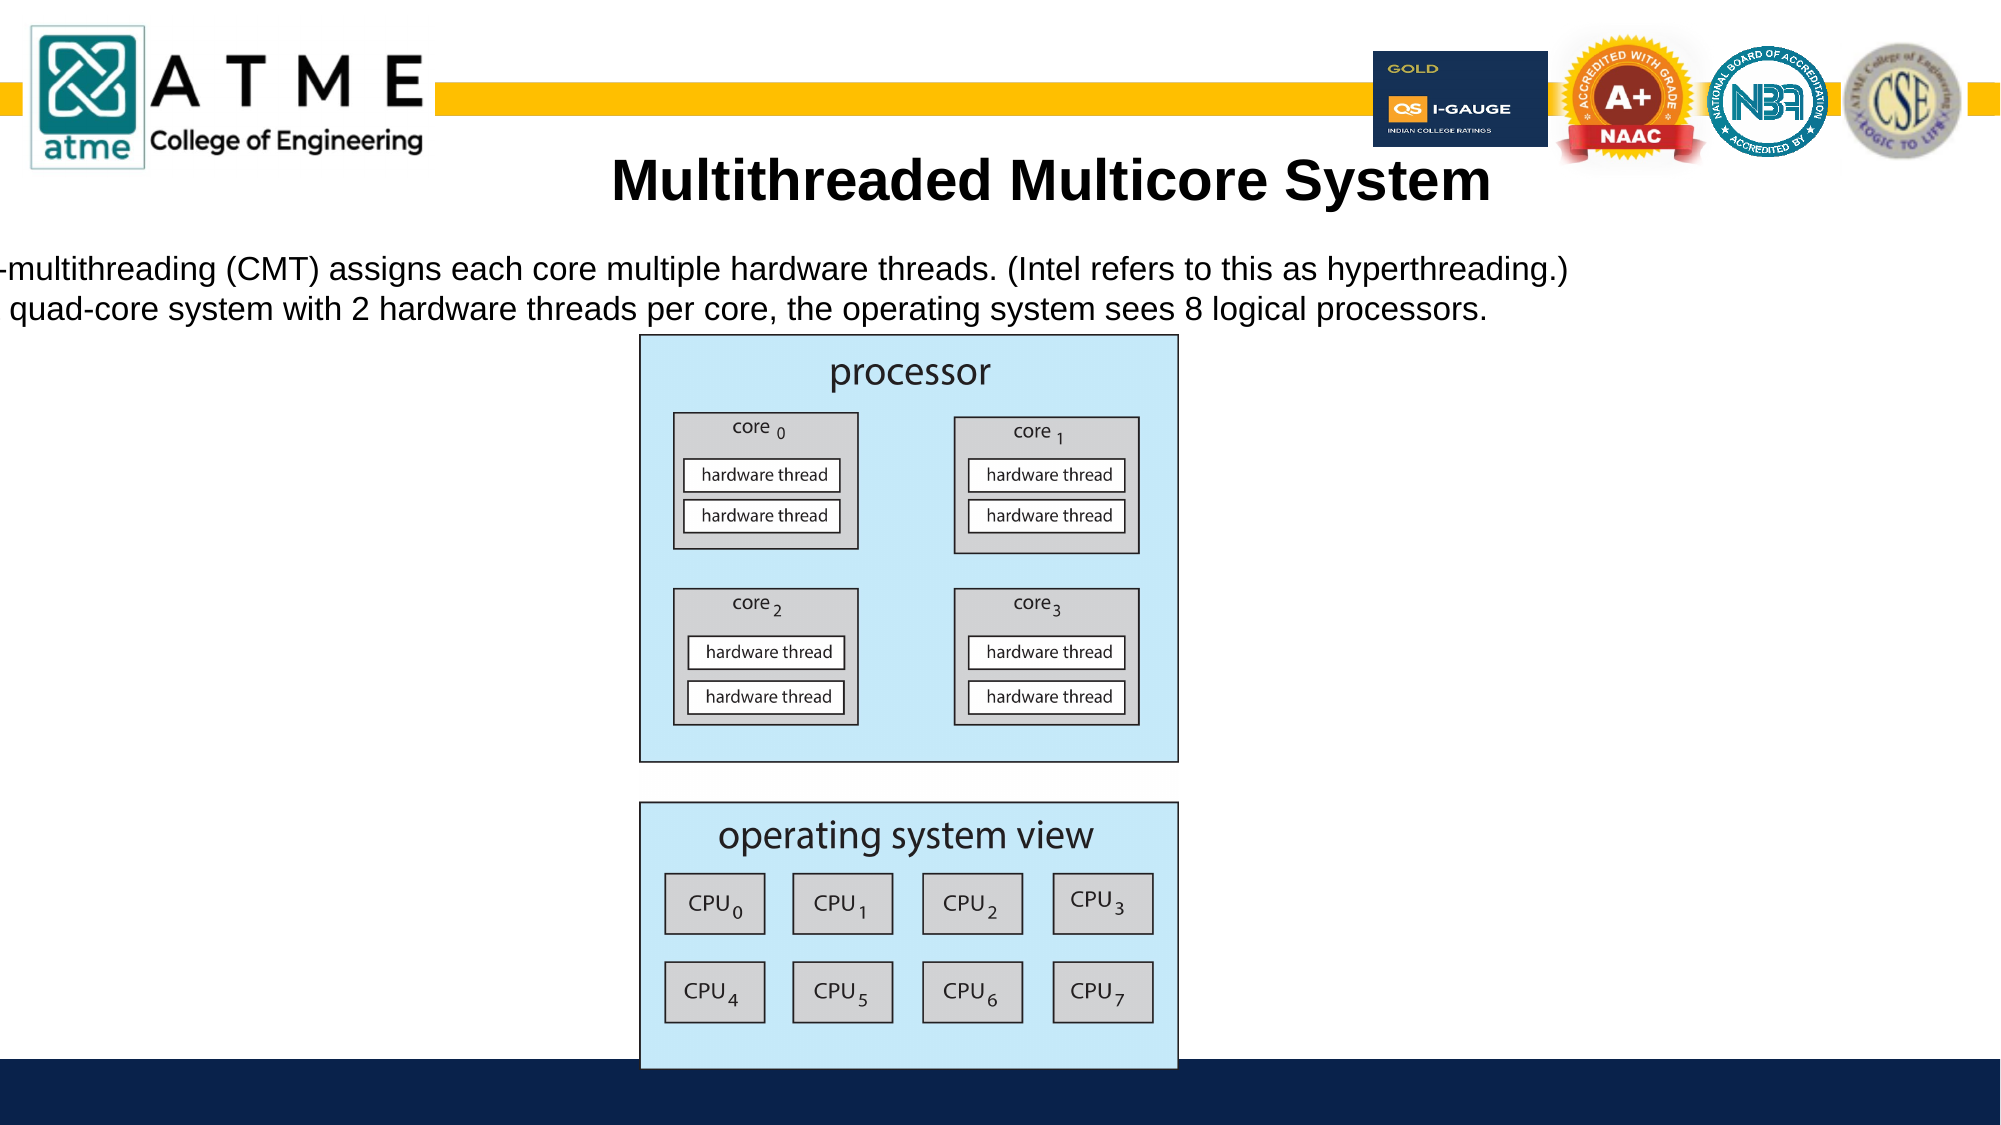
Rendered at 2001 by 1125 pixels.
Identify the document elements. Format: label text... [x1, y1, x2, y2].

picture [1373, 20, 1828, 180]
picture [0, 334, 2001, 1125]
text_box Chip-multithreading (CMT) assigns each core multiple hardware threads. (Intel refers to this as hyperthreading.) On a quad-core system with 2 hardware threads per core, the operating system sees 8 logical processors. [0, 239, 1587, 335]
picture [22, 15, 435, 178]
picture [1840, 26, 1968, 176]
text_box Multithreaded Multicore System [596, 135, 1508, 220]
